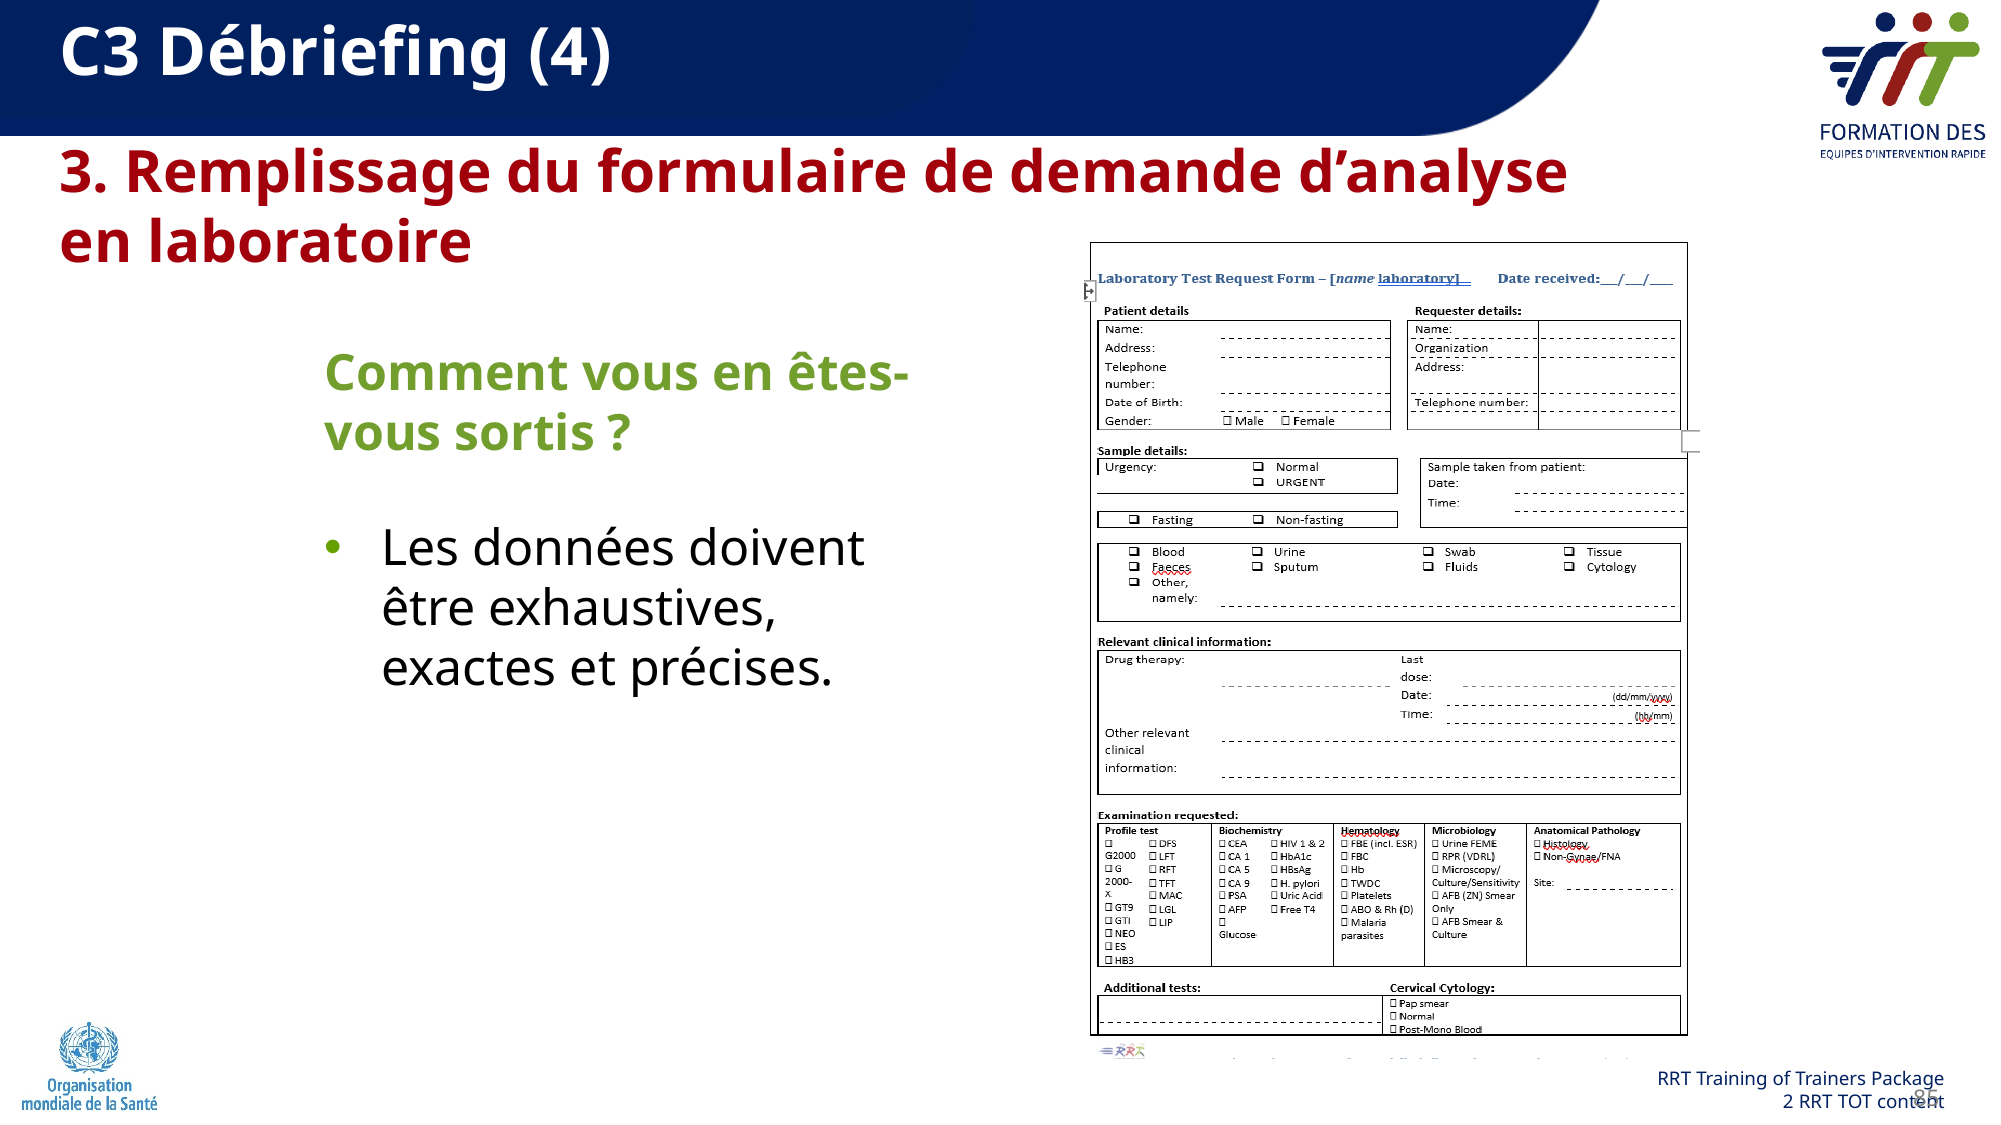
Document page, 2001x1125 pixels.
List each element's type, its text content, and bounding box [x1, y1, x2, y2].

text_box 3. Remplissage du formulaire de demande d’analyse en laboratoire [52, 126, 1579, 282]
text_box Comment vous en êtes-vous sortis ? Les données doivent être exhaustives, exactes et précises. [317, 333, 965, 1059]
picture [0, 0, 1623, 136]
picture [1083, 233, 1701, 1059]
picture [1820, 11, 1986, 160]
picture [20, 1020, 158, 1111]
